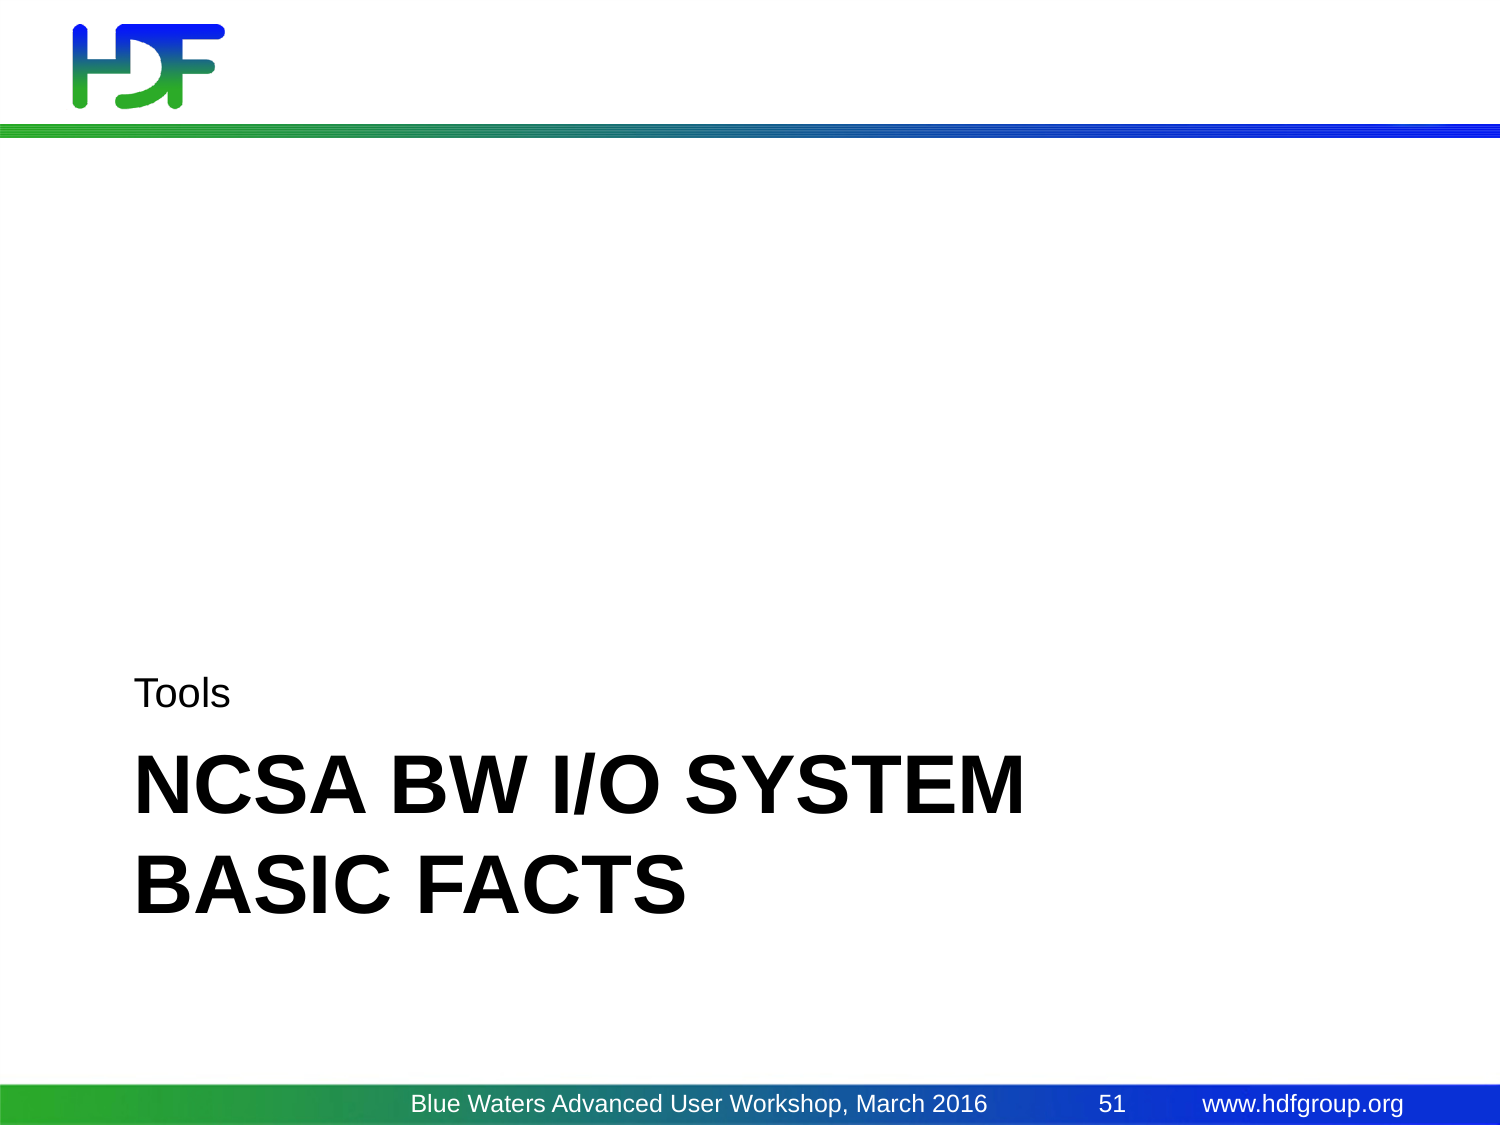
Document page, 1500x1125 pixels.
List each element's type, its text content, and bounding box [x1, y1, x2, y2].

list Tools [118, 476, 1394, 723]
picture [0, 0, 1500, 1125]
footer Blue Waters Advanced User Workshop, March 2016 [374, 1087, 1026, 1125]
slide_number 51 [1049, 1087, 1176, 1125]
title NCSA BW I/O System Basic Facts [118, 723, 1394, 947]
